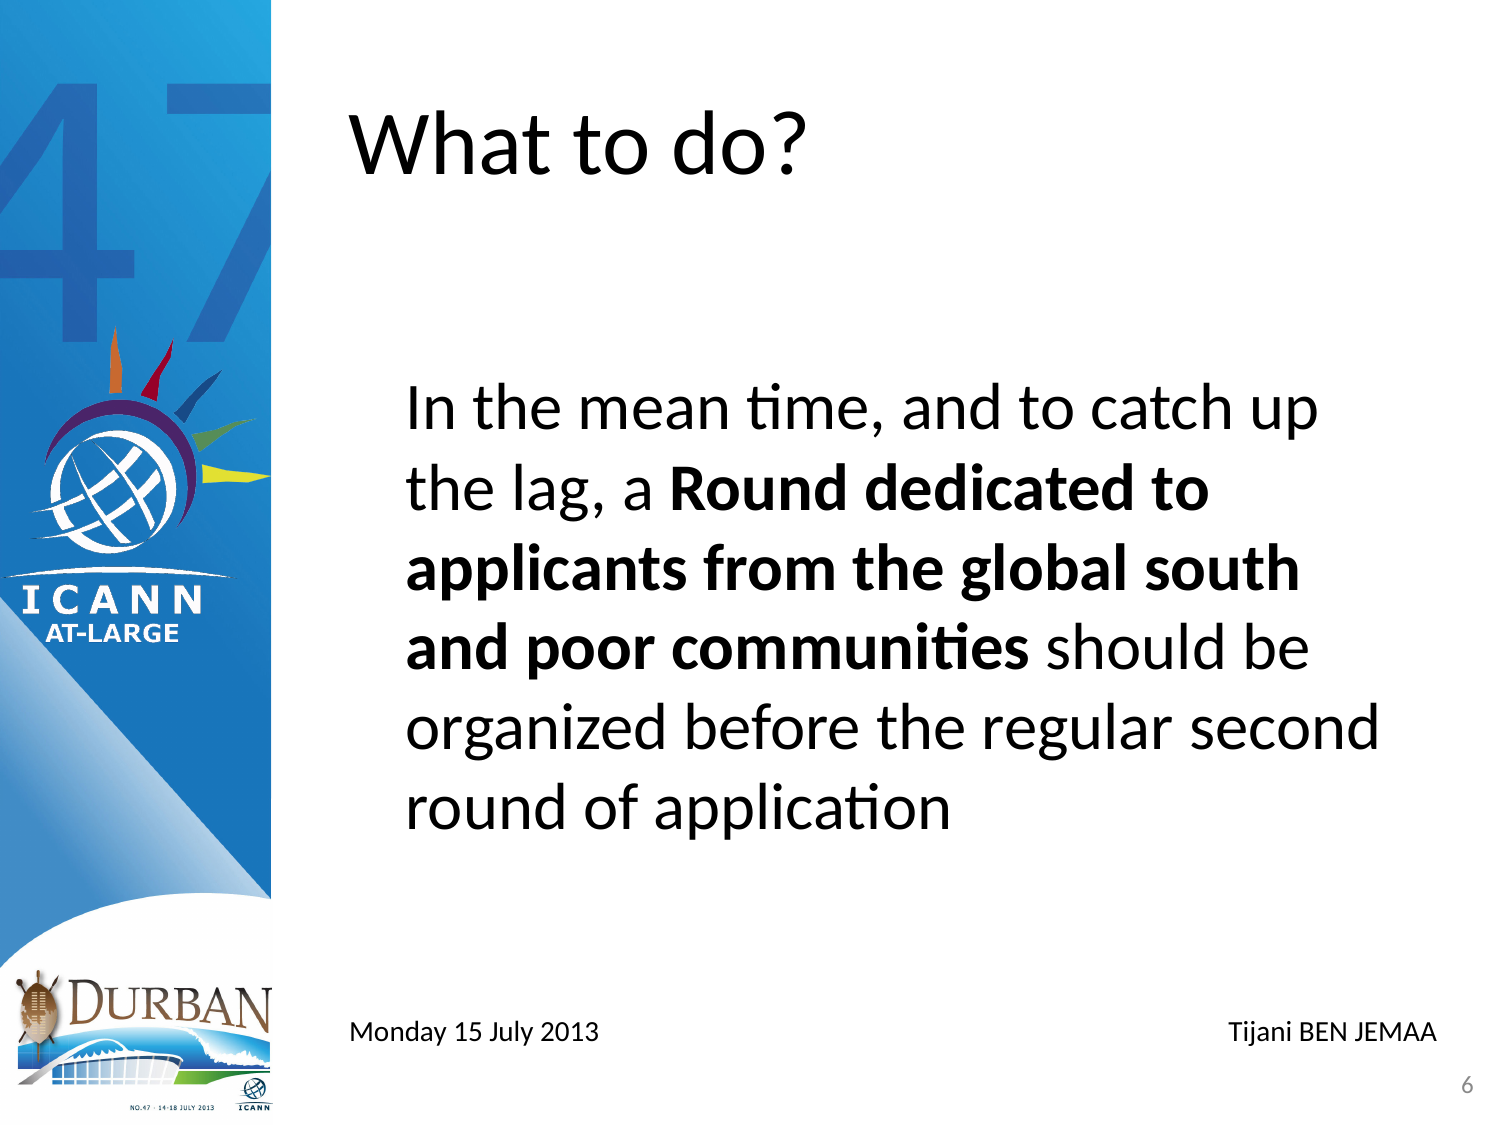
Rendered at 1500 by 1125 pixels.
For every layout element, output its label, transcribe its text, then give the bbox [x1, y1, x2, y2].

text_box Monday 15 July 2013 Tijani BEN JEMAA [334, 1004, 1463, 1055]
slide_number 6 [1138, 1053, 1489, 1114]
picture [0, 0, 276, 1125]
list In the mean time, and to catch up the lag, a Round dedicated to applicants from the global south and poor communities should be organized before the regular second round of application [334, 262, 1426, 1004]
text_box What to do? [333, 44, 1425, 232]
